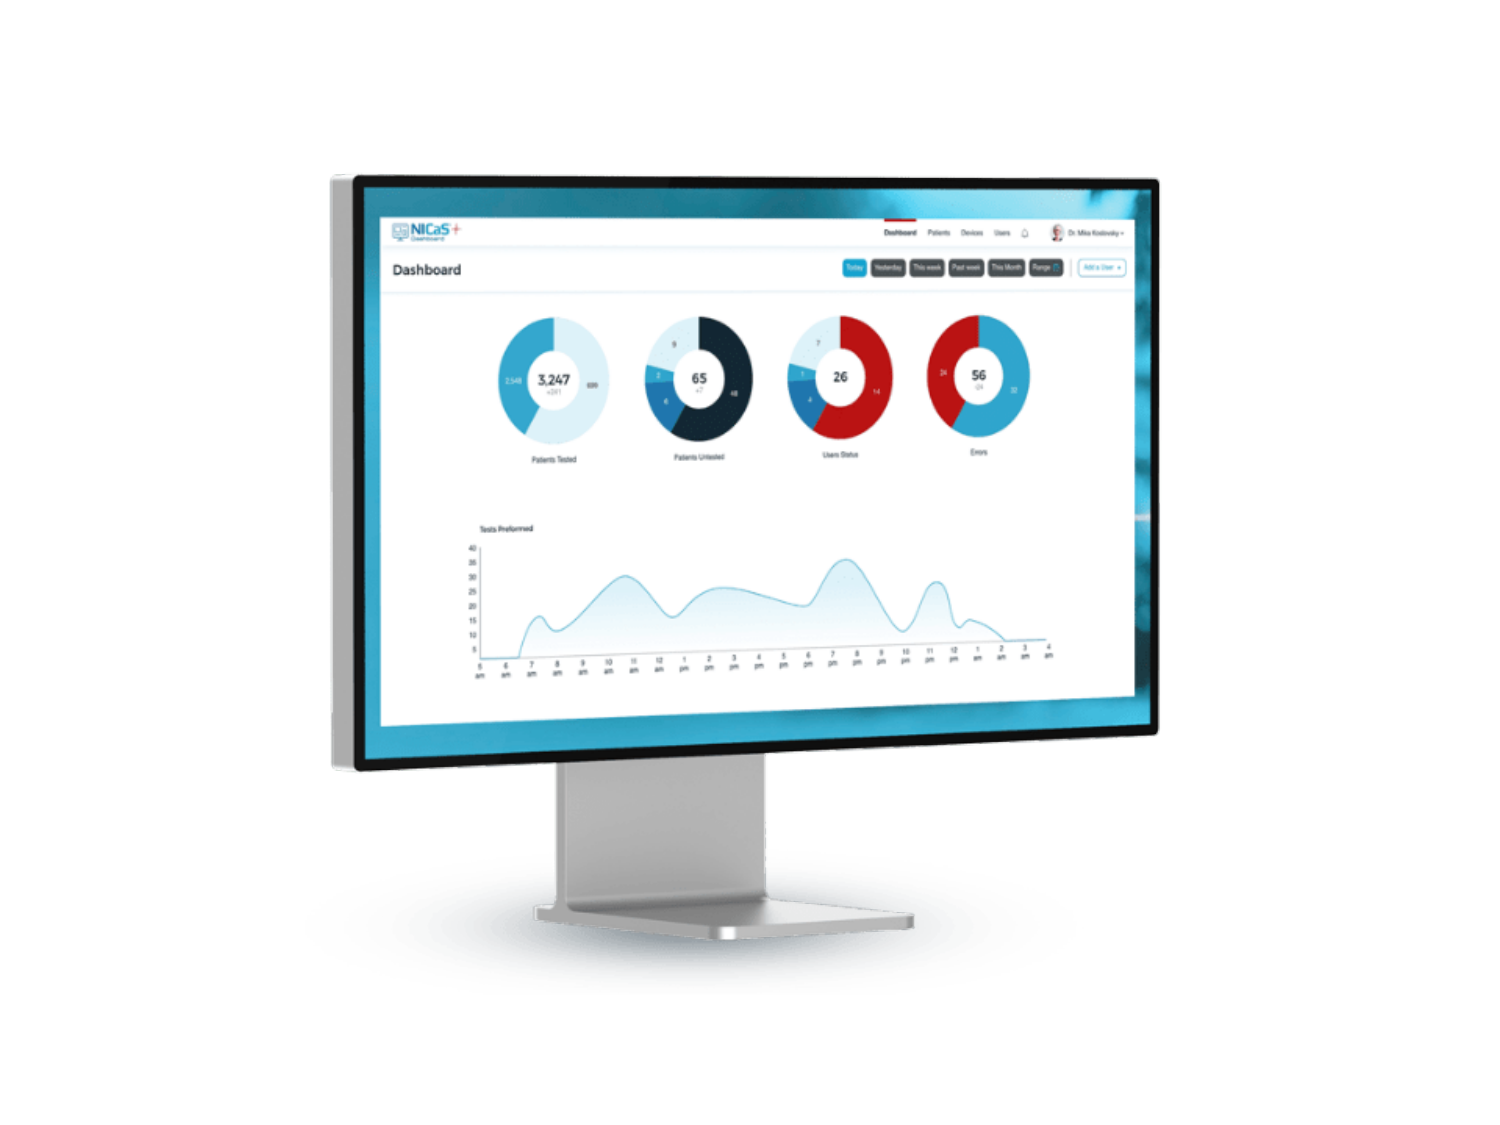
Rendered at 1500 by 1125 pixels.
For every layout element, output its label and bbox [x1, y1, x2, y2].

picture [274, 105, 1263, 1013]
